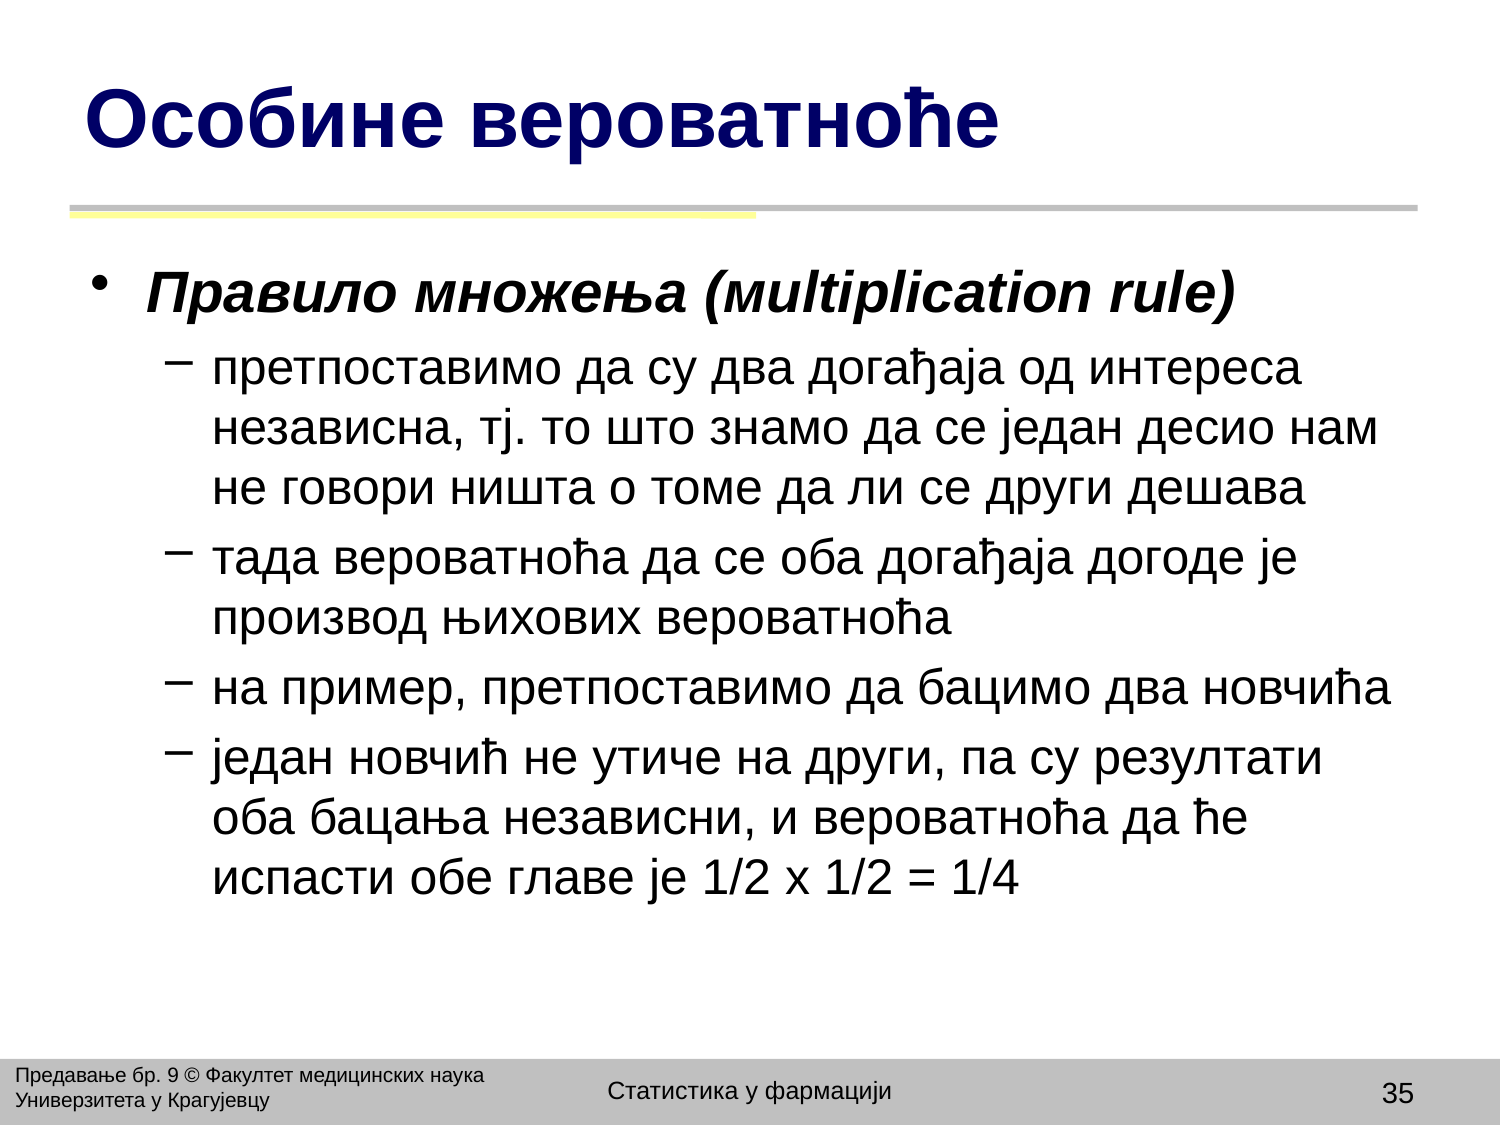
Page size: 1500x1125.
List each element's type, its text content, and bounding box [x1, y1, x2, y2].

footer Статистика у фармацији [512, 1066, 988, 1125]
slide_number Предавање бр. 9 © Факултет медицинских наука Универзитета у Крагујевцу [0, 1053, 609, 1108]
title Особине вероватноће [69, 19, 1426, 208]
list Правило множења (мultiplication rule) претпоставимо да су два догађаја од интереса независна, тј. то што знамо да се један десио нам не говори ништа о томе да ли се други дешава тада вероватноћа да се оба догађаја догоде је производ њихових вероватноћа на пример, претпоставимо да бацимо два новчића један новчић не утиче на други, па су резултати оба бацања независни, и вероватноћа да ће испасти обе главе је 1/2 x 1/2 = 1/4 [74, 246, 1426, 1023]
slide_number 35 [1079, 1066, 1430, 1125]
